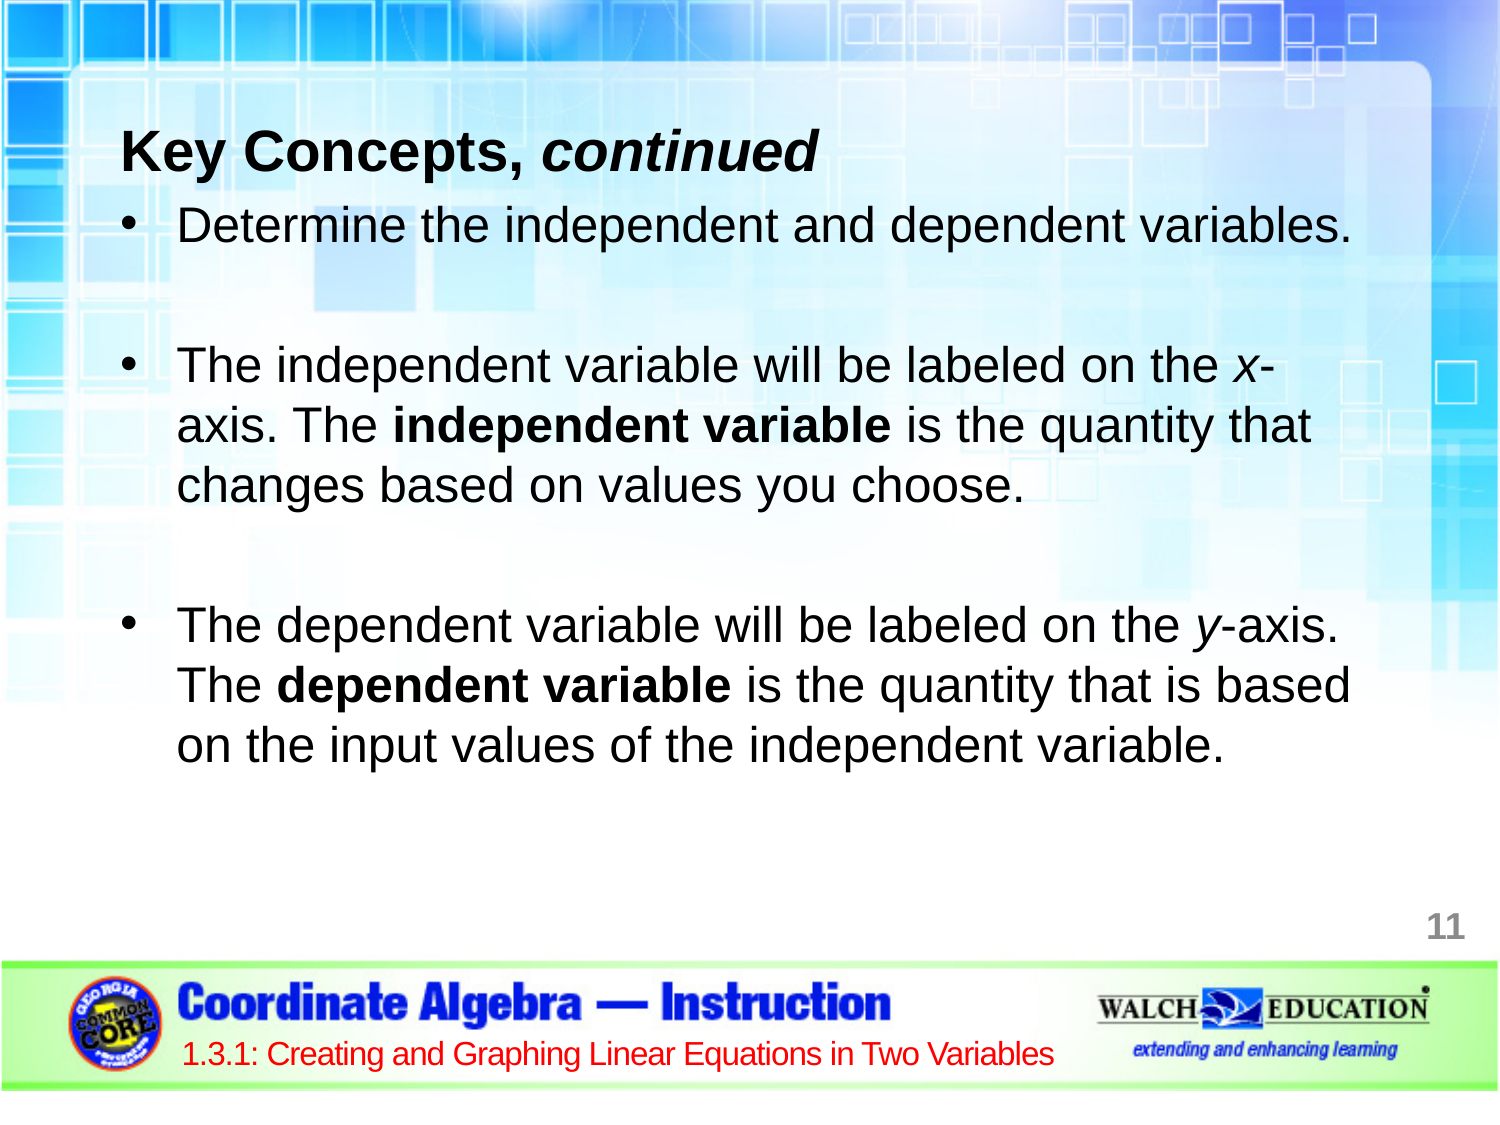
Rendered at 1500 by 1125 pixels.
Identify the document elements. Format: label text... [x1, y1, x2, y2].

picture [1, 0, 1500, 1091]
subtitle Key Concepts, continued Determine the independent and dependent variables. The independent variable will be labeled on the x-axis. The independent variable is the quantity that changes based on values you choose. The dependent variable will be labeled on the y-axis. The dependent variable is the quantity that is based on the input values of the independent variable. [105, 105, 1394, 925]
list 1.3.1: Creating and Graphing Linear Equations in Two Variables [166, 1024, 1121, 1069]
slide_number 11 [1361, 901, 1481, 949]
